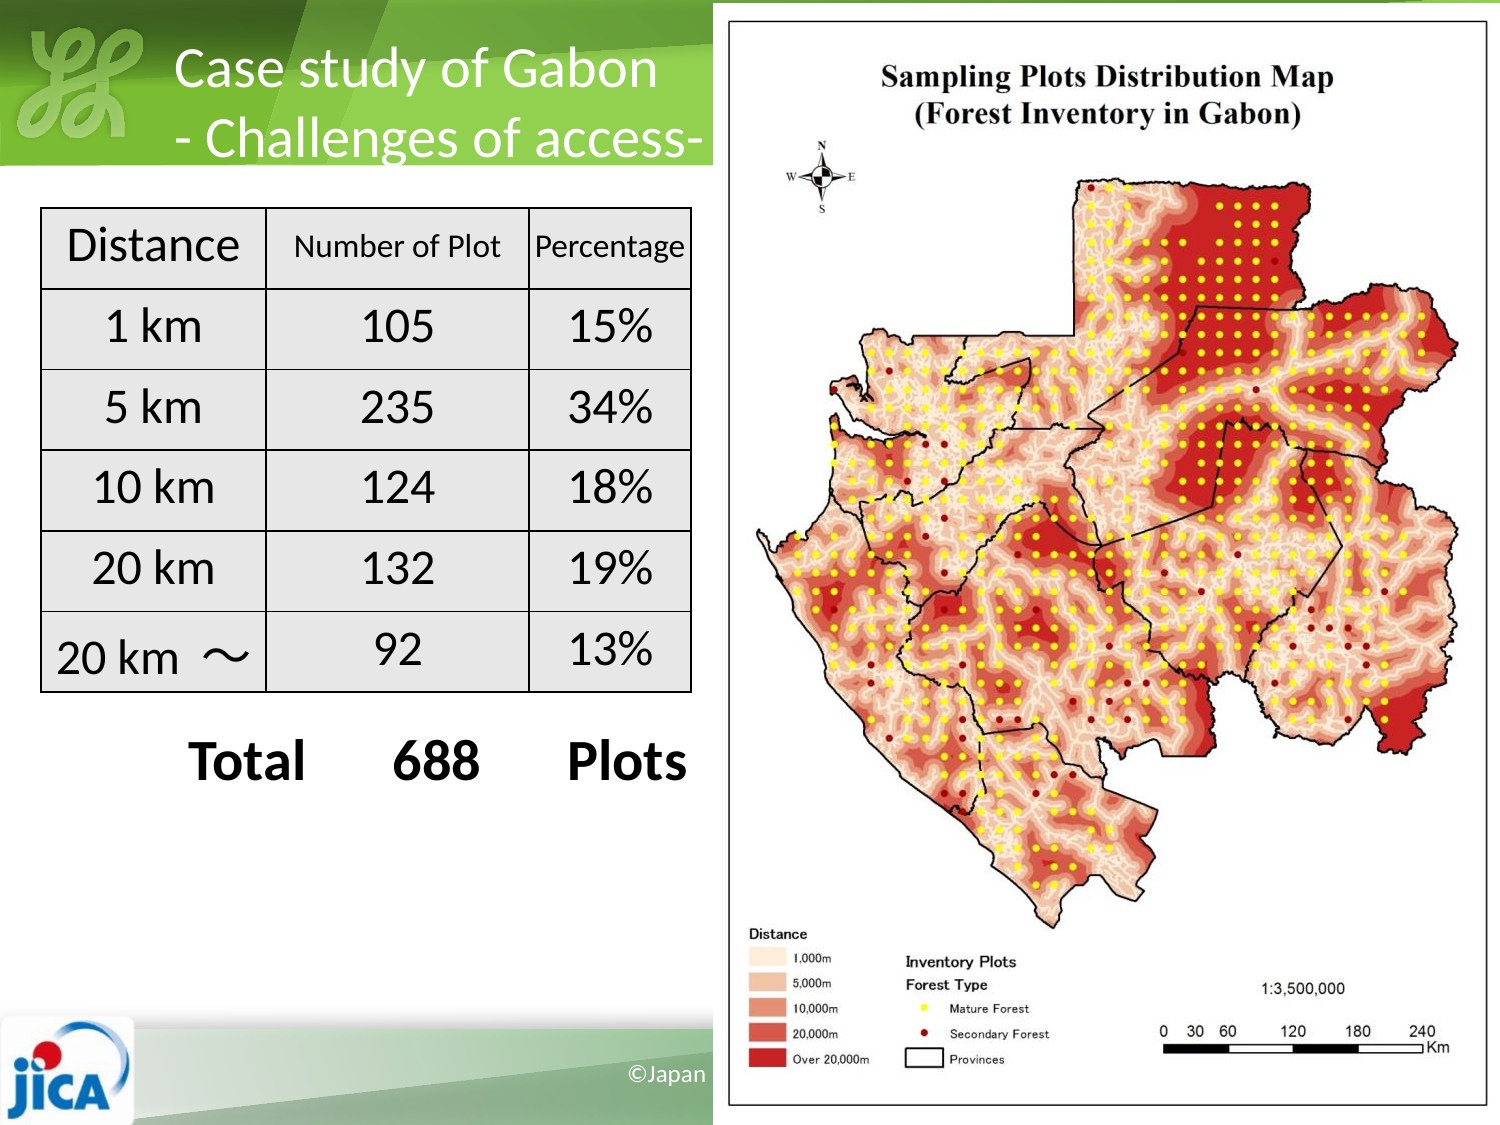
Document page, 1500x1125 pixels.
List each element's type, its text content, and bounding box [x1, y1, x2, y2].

table_cell 1 km [42, 290, 265, 369]
table_cell 15% [530, 290, 690, 369]
table_cell 34% [530, 370, 690, 449]
table_cell 20 km [42, 532, 265, 611]
table_header Distance [42, 209, 265, 288]
table_header Percentage [530, 209, 690, 288]
title Case study of Gabon - Challenges of access- [159, 25, 707, 173]
table_cell 105 [267, 290, 528, 369]
table_cell 10 km [42, 451, 265, 530]
footer ©Japan Forest Technology Association [584, 1042, 707, 1103]
text_box Total 688 Plots [174, 714, 703, 800]
table_cell 124 [267, 451, 528, 530]
table_cell 132 [267, 532, 528, 611]
table_cell 235 [267, 370, 528, 449]
table_header Number of Plot [267, 209, 528, 288]
table_cell 13% [530, 612, 690, 691]
table_cell 18% [530, 451, 690, 530]
picture [0, 1014, 136, 1125]
table_cell 92 [267, 612, 528, 691]
picture [712, 2, 1500, 1125]
table_cell 19% [530, 532, 690, 611]
table_cell 20 km ～ [42, 612, 265, 691]
table_cell 5 km [42, 370, 265, 449]
